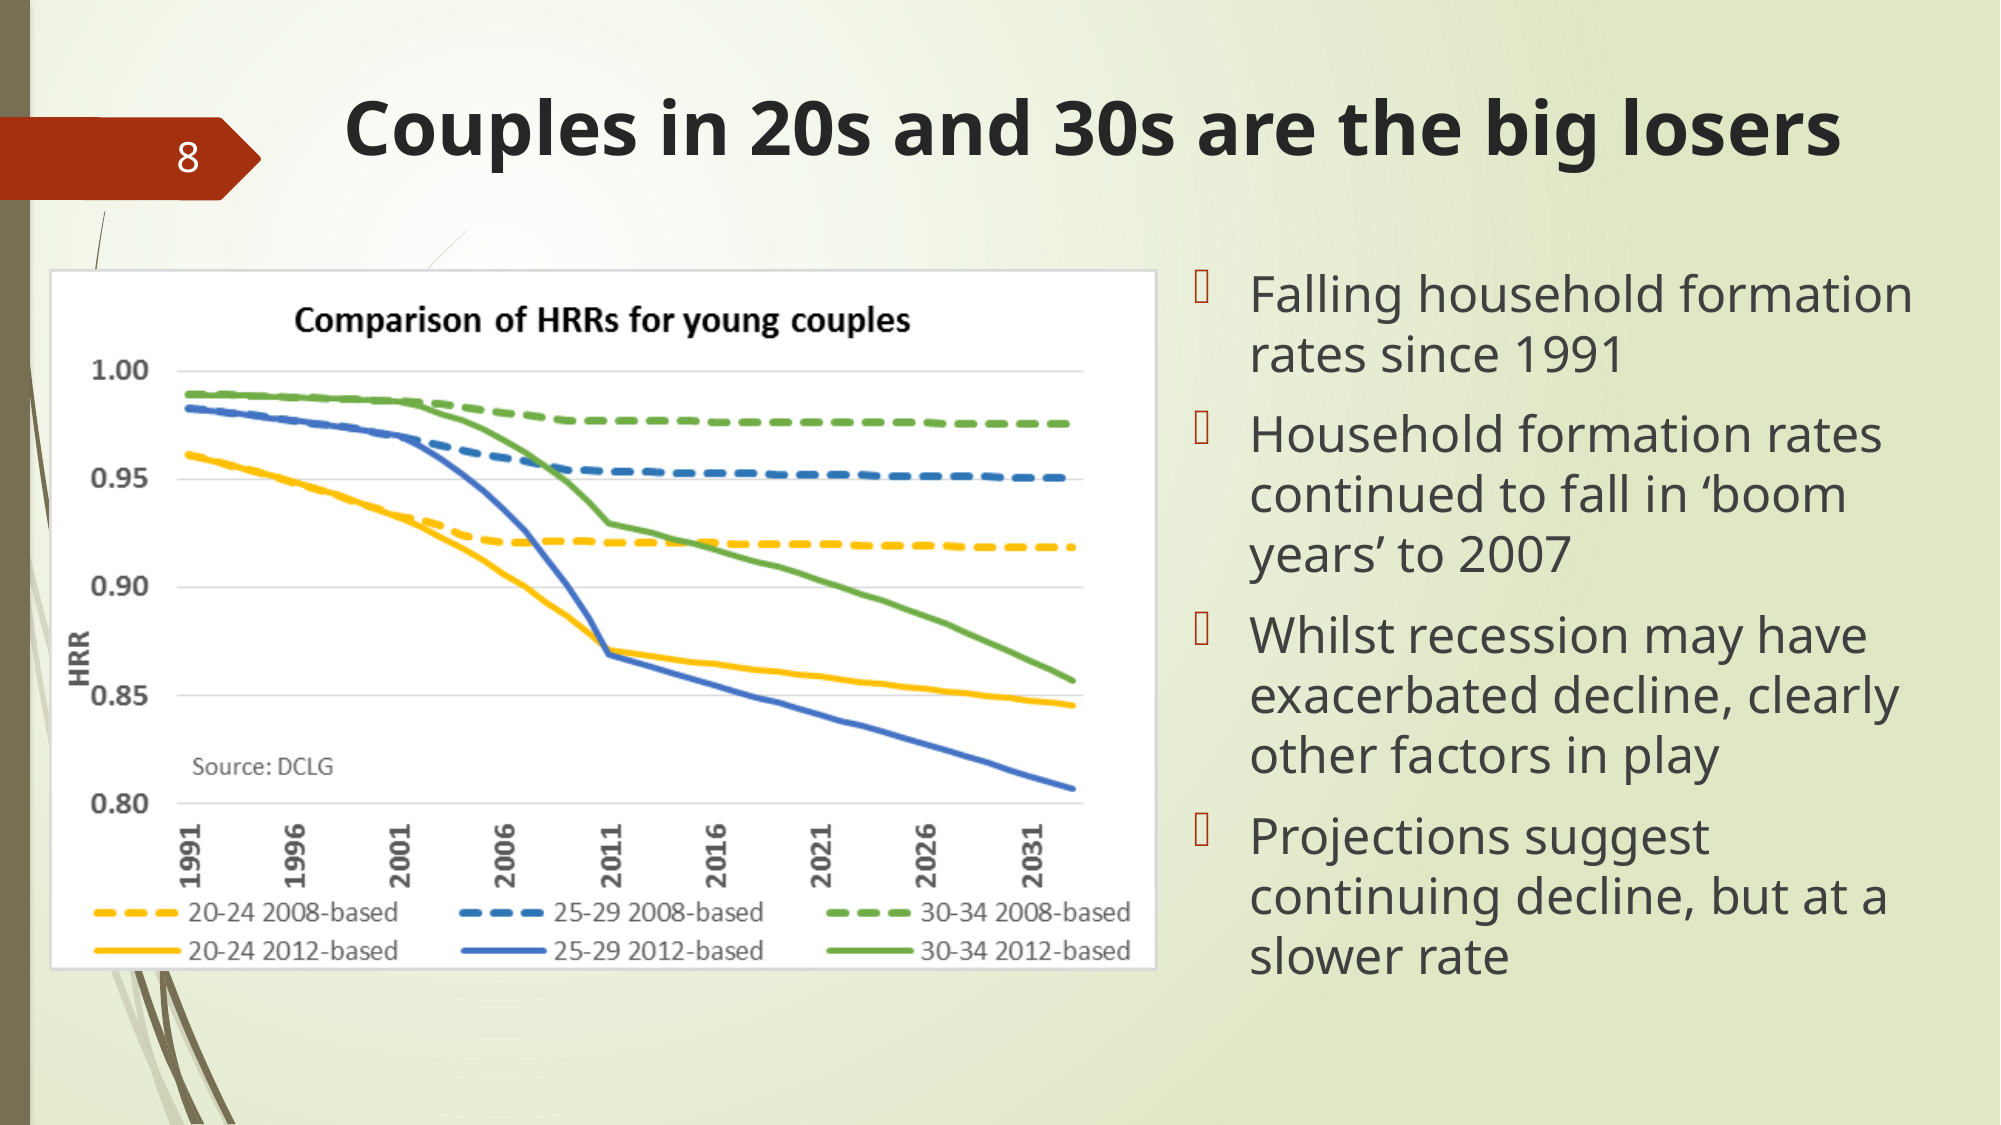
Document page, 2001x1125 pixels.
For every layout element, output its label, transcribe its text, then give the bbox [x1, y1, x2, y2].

title Couples in 20s and 30s are the big losers [328, 73, 1868, 186]
slide_number 8 [87, 129, 216, 190]
picture [49, 268, 1158, 971]
list Falling household formation rates since 1991 Household formation rates continued to fall in ‘boom years’ to 2007 Whilst recession may have exacerbated decline, clearly other factors in play Projections suggest continuing decline, but at a slower rate [1178, 254, 1949, 990]
